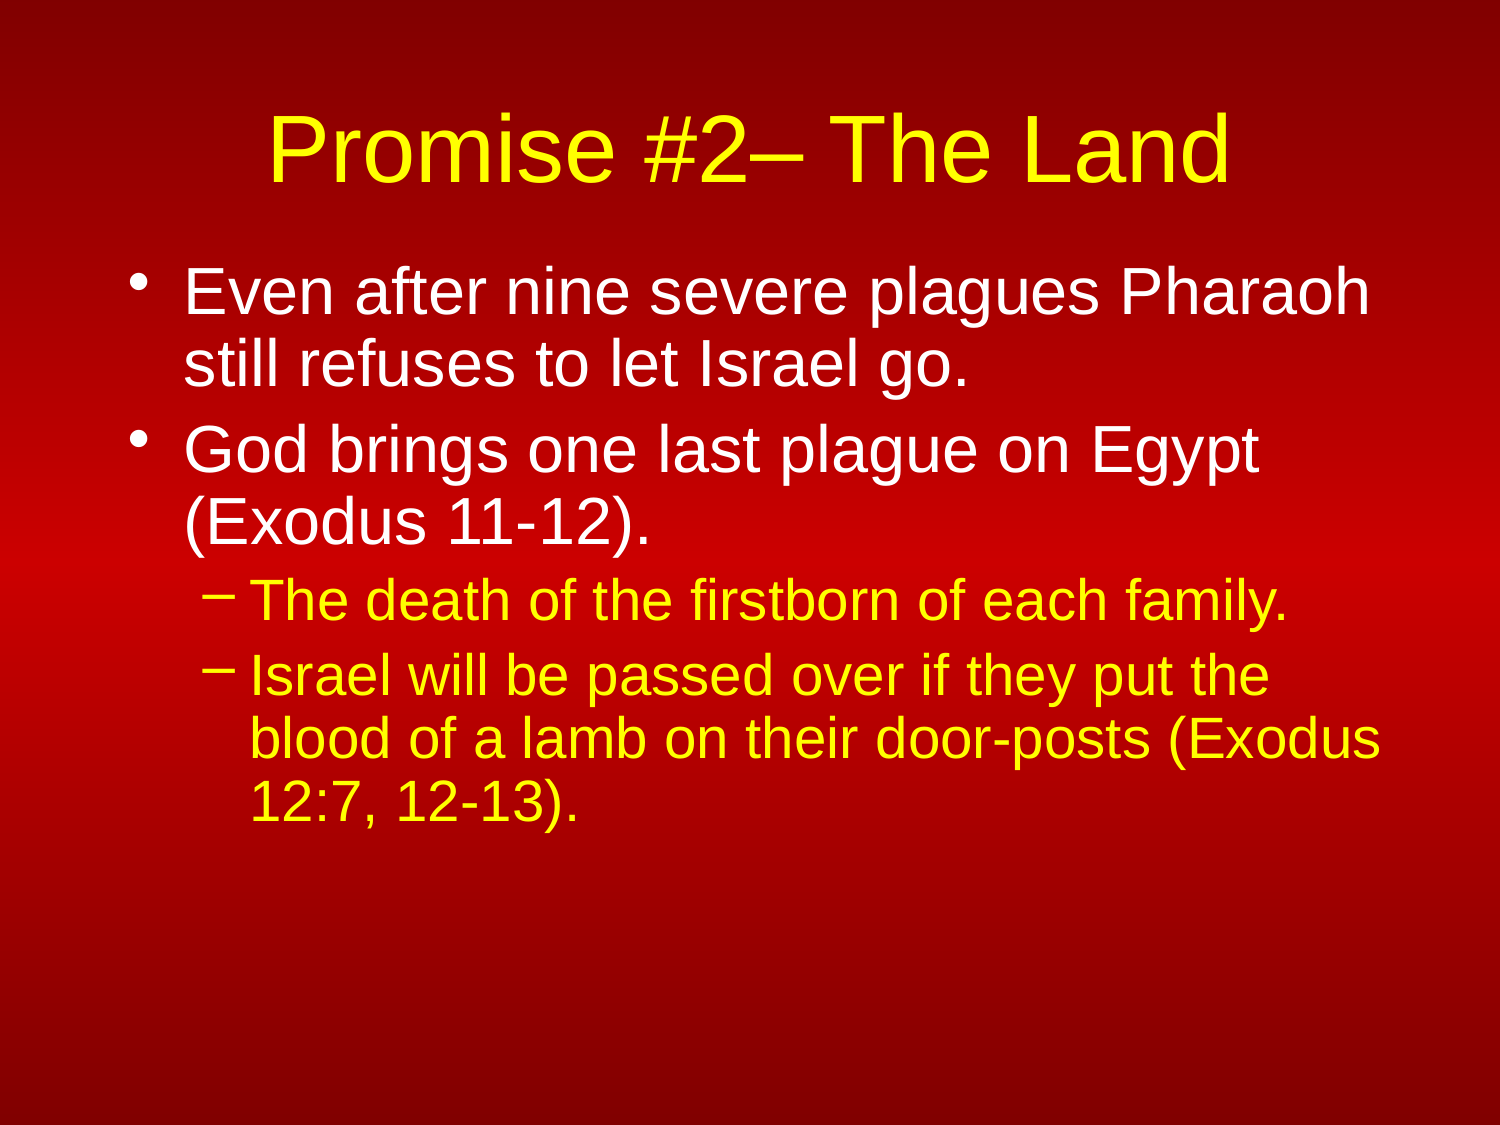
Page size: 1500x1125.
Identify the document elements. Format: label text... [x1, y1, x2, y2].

list Even after nine severe plagues Pharaoh still refuses to let Israel go. God brings one last plague on Egypt (Exodus 11-12). The death of the firstborn of each family. Israel will be passed over if they put the blood of a lamb on their door-posts (Exodus 12:7, 12-13). [112, 249, 1400, 900]
title Promise #2– The Land [37, 50, 1463, 238]
